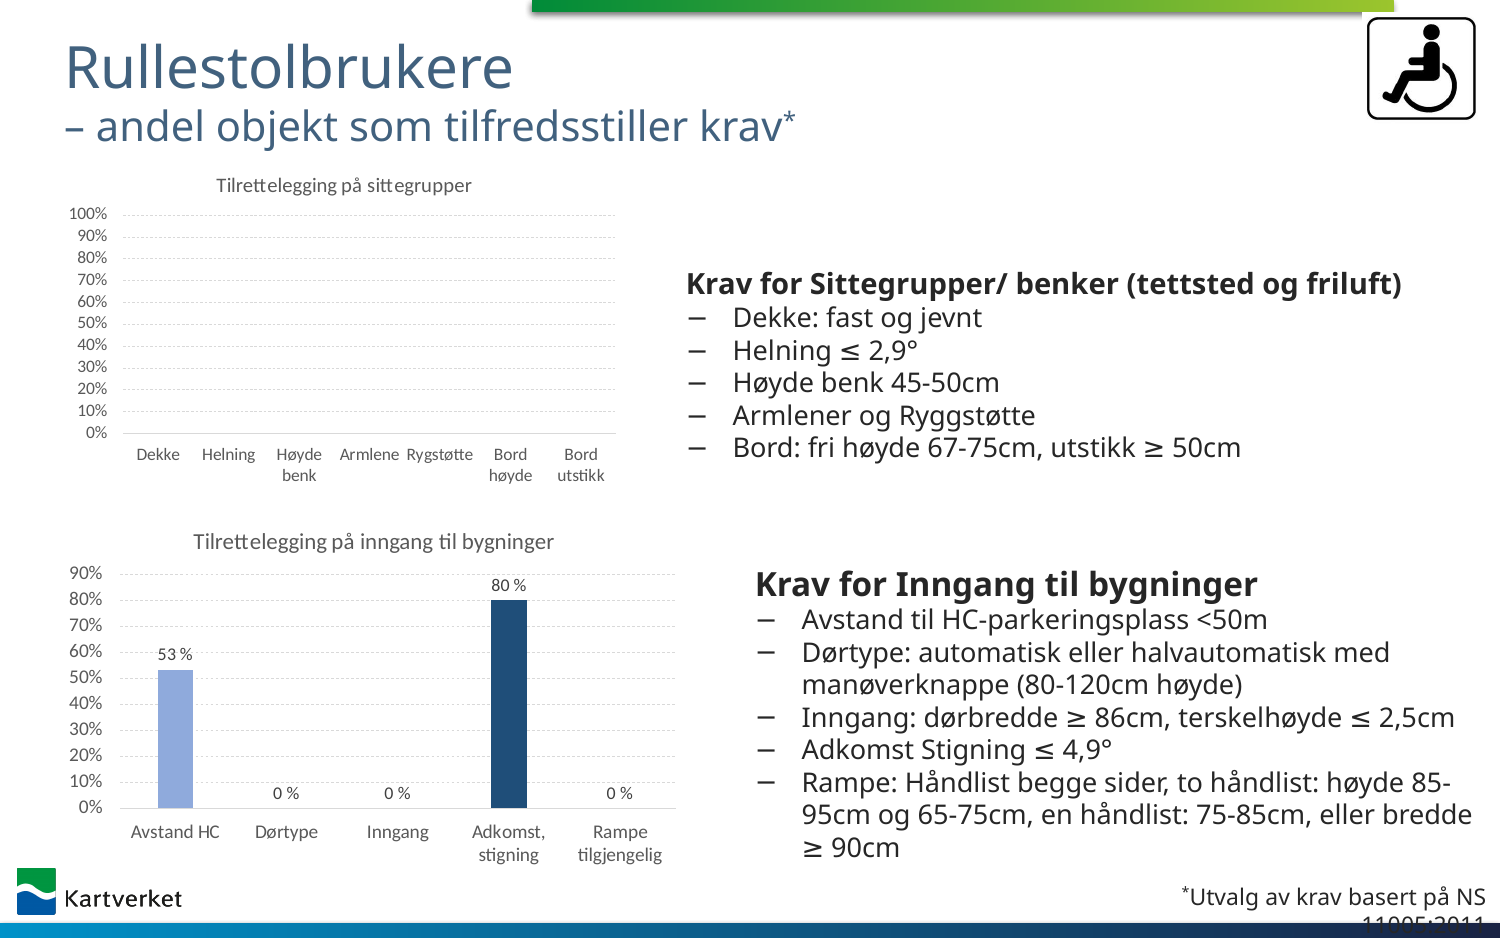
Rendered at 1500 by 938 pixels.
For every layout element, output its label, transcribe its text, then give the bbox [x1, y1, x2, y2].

text_box Krav for Inngang til bygninger Avstand til HC-parkeringsplass <50m Dørtype: automatisk eller halvautomatisk med manøverknappe (80-120cm høyde) Inngang: dørbredde ≥ 86cm, terskelhøyde ≤ 2,5cm Adkomst Stigning ≤ 4,9° Rampe: Håndlist begge sider, to håndlist: høyde 85-95cm og 65-75cm, en håndlist: 75-85cm, eller bredde ≥ 90cm [740, 555, 1491, 870]
picture [62, 166, 626, 492]
text_box *Utvalg av krav basert på NS 11005:2011 [1068, 873, 1500, 938]
picture [1362, 12, 1481, 126]
text_box Rullestolbrukere – andel objekt som tilfredsstiller krav* [49, 25, 1431, 158]
text_box Krav for Sittegrupper/ benker (tettsted og friluft) Dekke: fast og jevnt Helning ≤ 2,9° Høyde benk 45-50cm Armlener og Ryggstøtte Bord: fri høyde 67-75cm, utstikk ≥ 50cm [670, 258, 1418, 471]
picture [62, 520, 687, 874]
